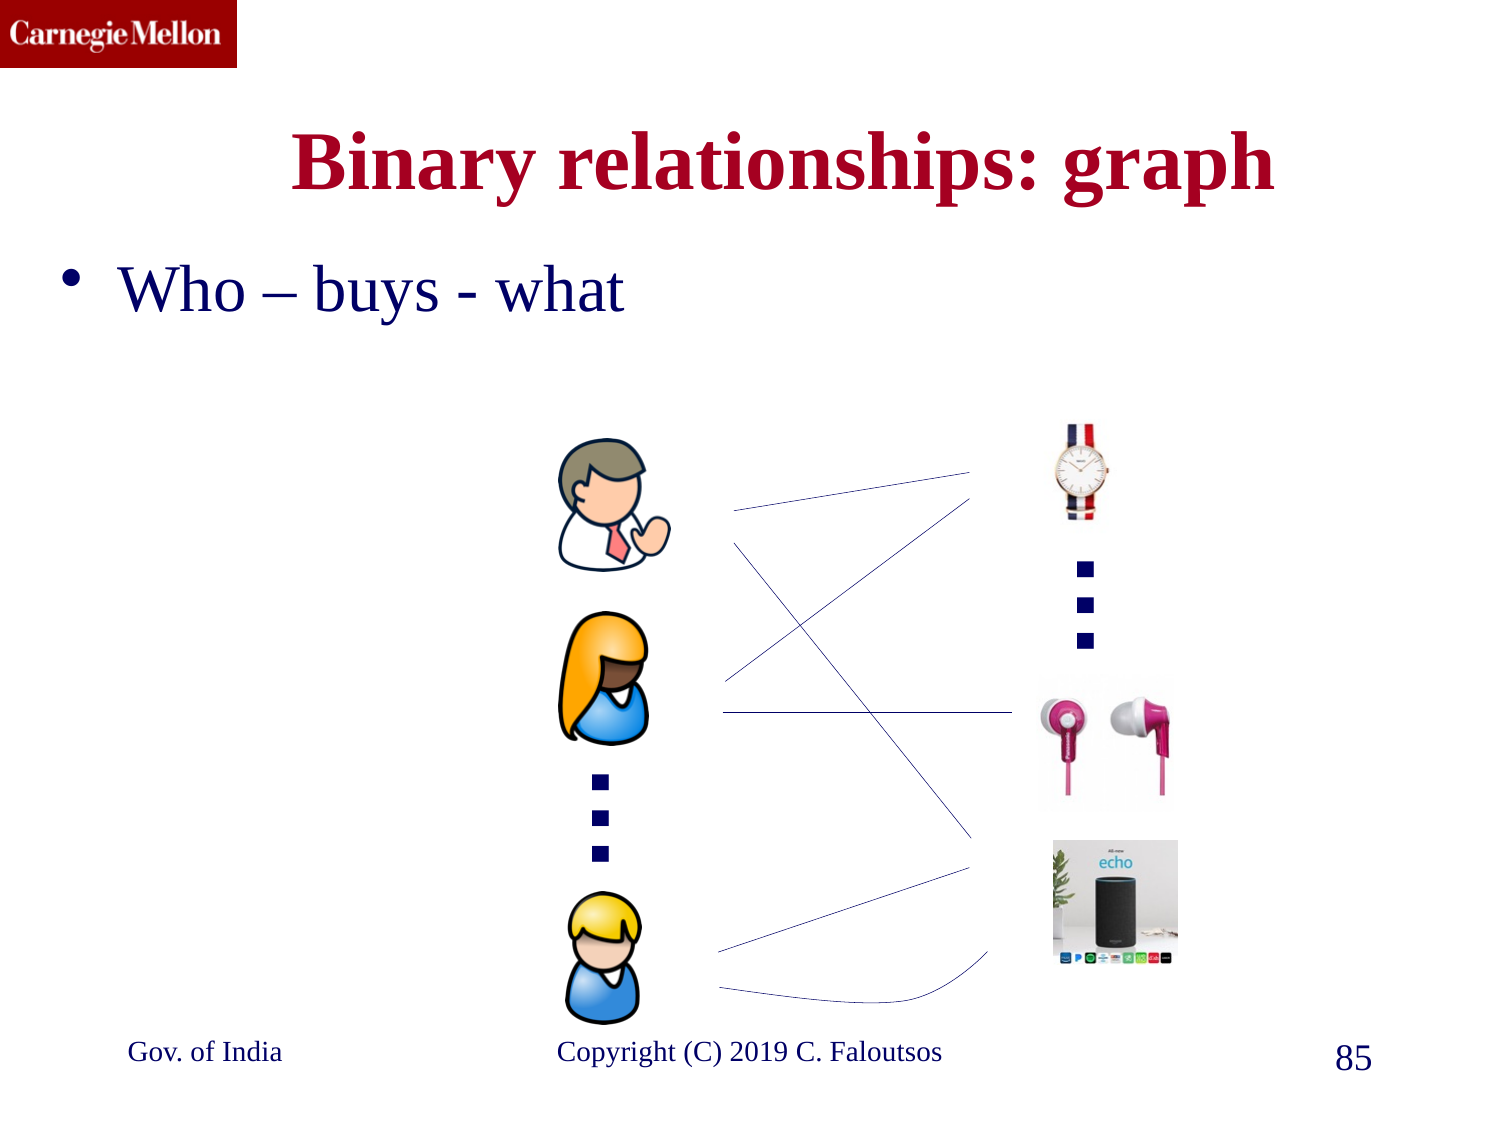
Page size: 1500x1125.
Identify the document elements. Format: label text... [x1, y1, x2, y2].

picture [0, 0, 237, 68]
list Who – buys - what [45, 237, 1457, 1001]
slide_number Gov. of India [112, 1024, 426, 1101]
footer Copyright (C) 2019 C. Faloutsos [512, 1033, 988, 1101]
slide_number 85 [1074, 1024, 1388, 1101]
title Binary relationships: graph [112, 99, 1457, 206]
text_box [424, 403, 1198, 1026]
